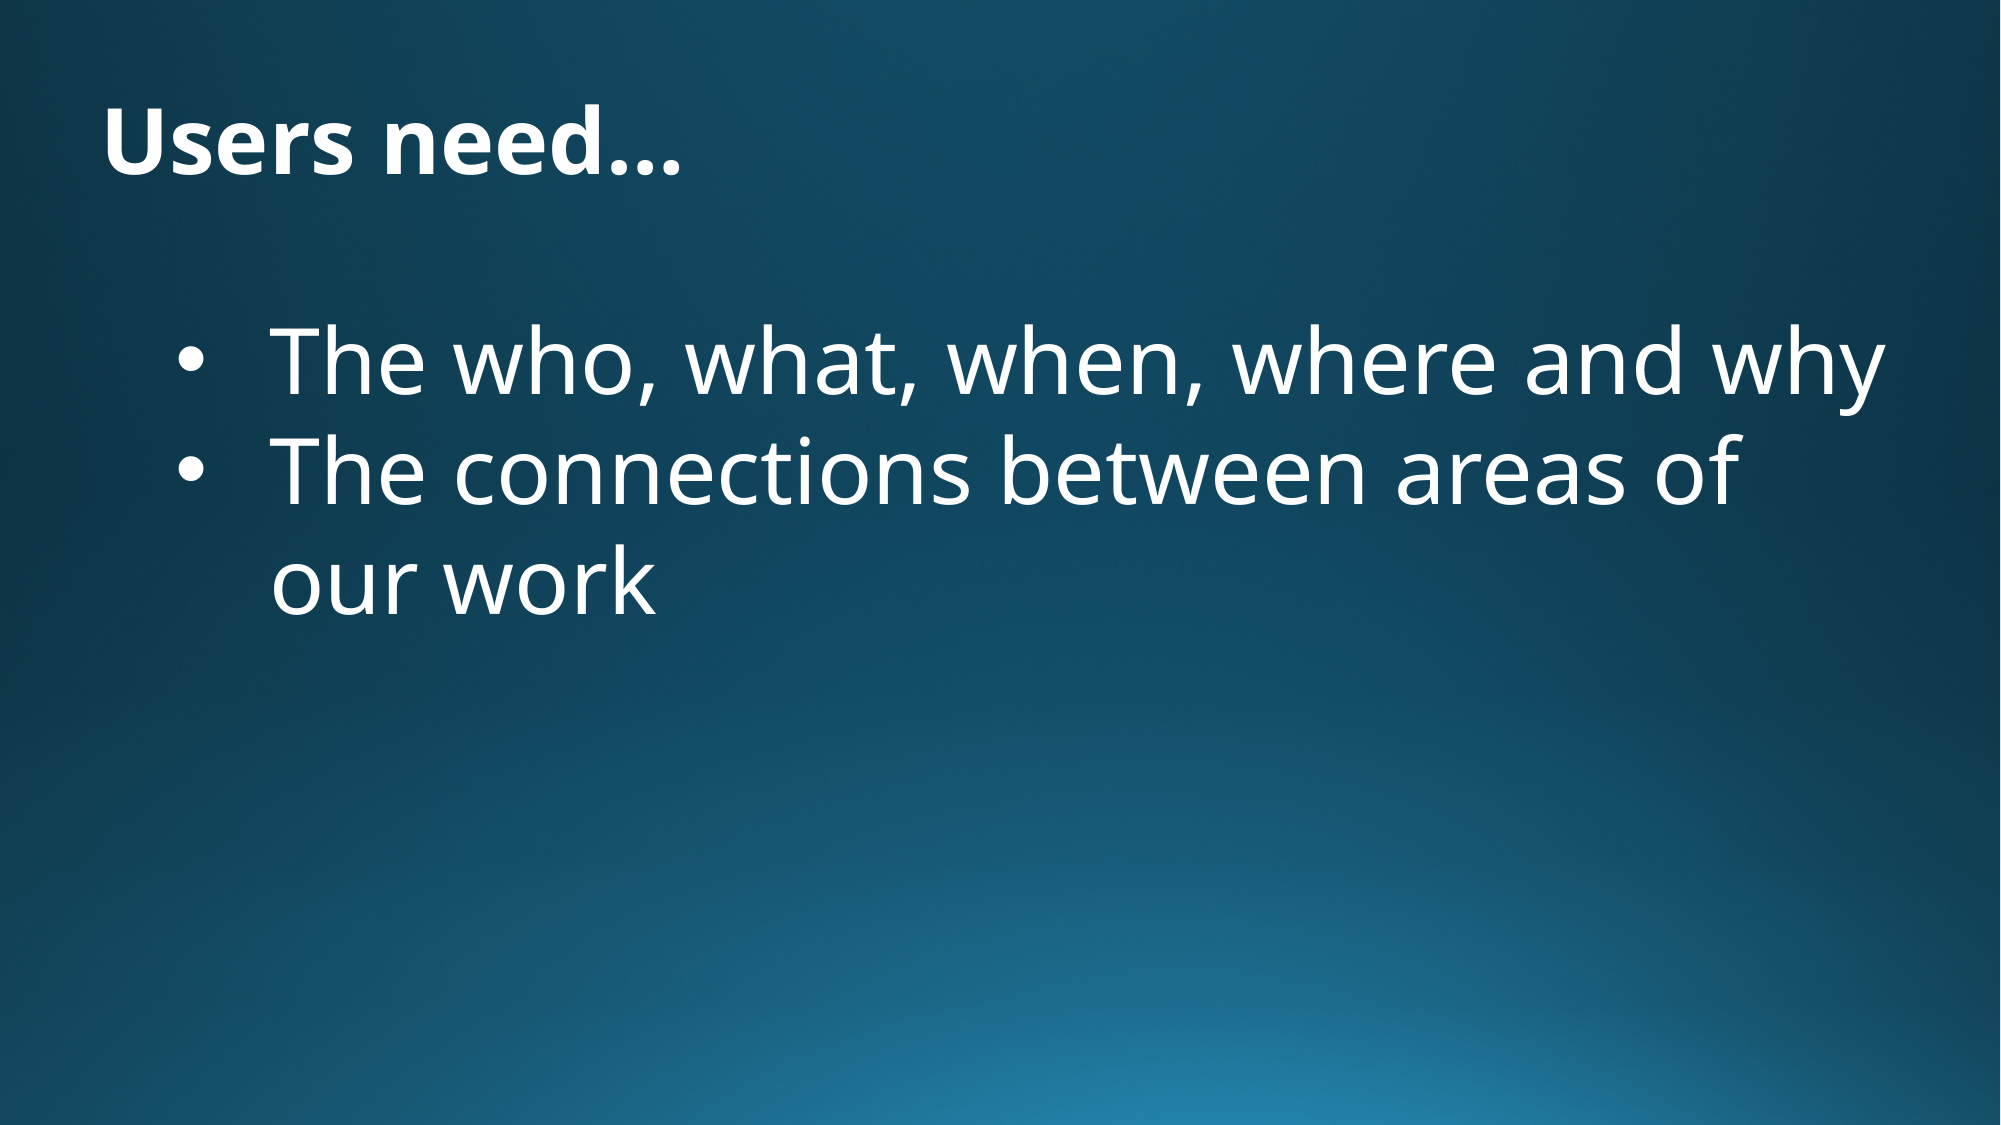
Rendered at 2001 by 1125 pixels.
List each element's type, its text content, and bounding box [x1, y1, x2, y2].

text_box Users need… The who, what, when, where and why The connections between areas of our work [85, 75, 1916, 641]
picture [0, 0, 2001, 1125]
